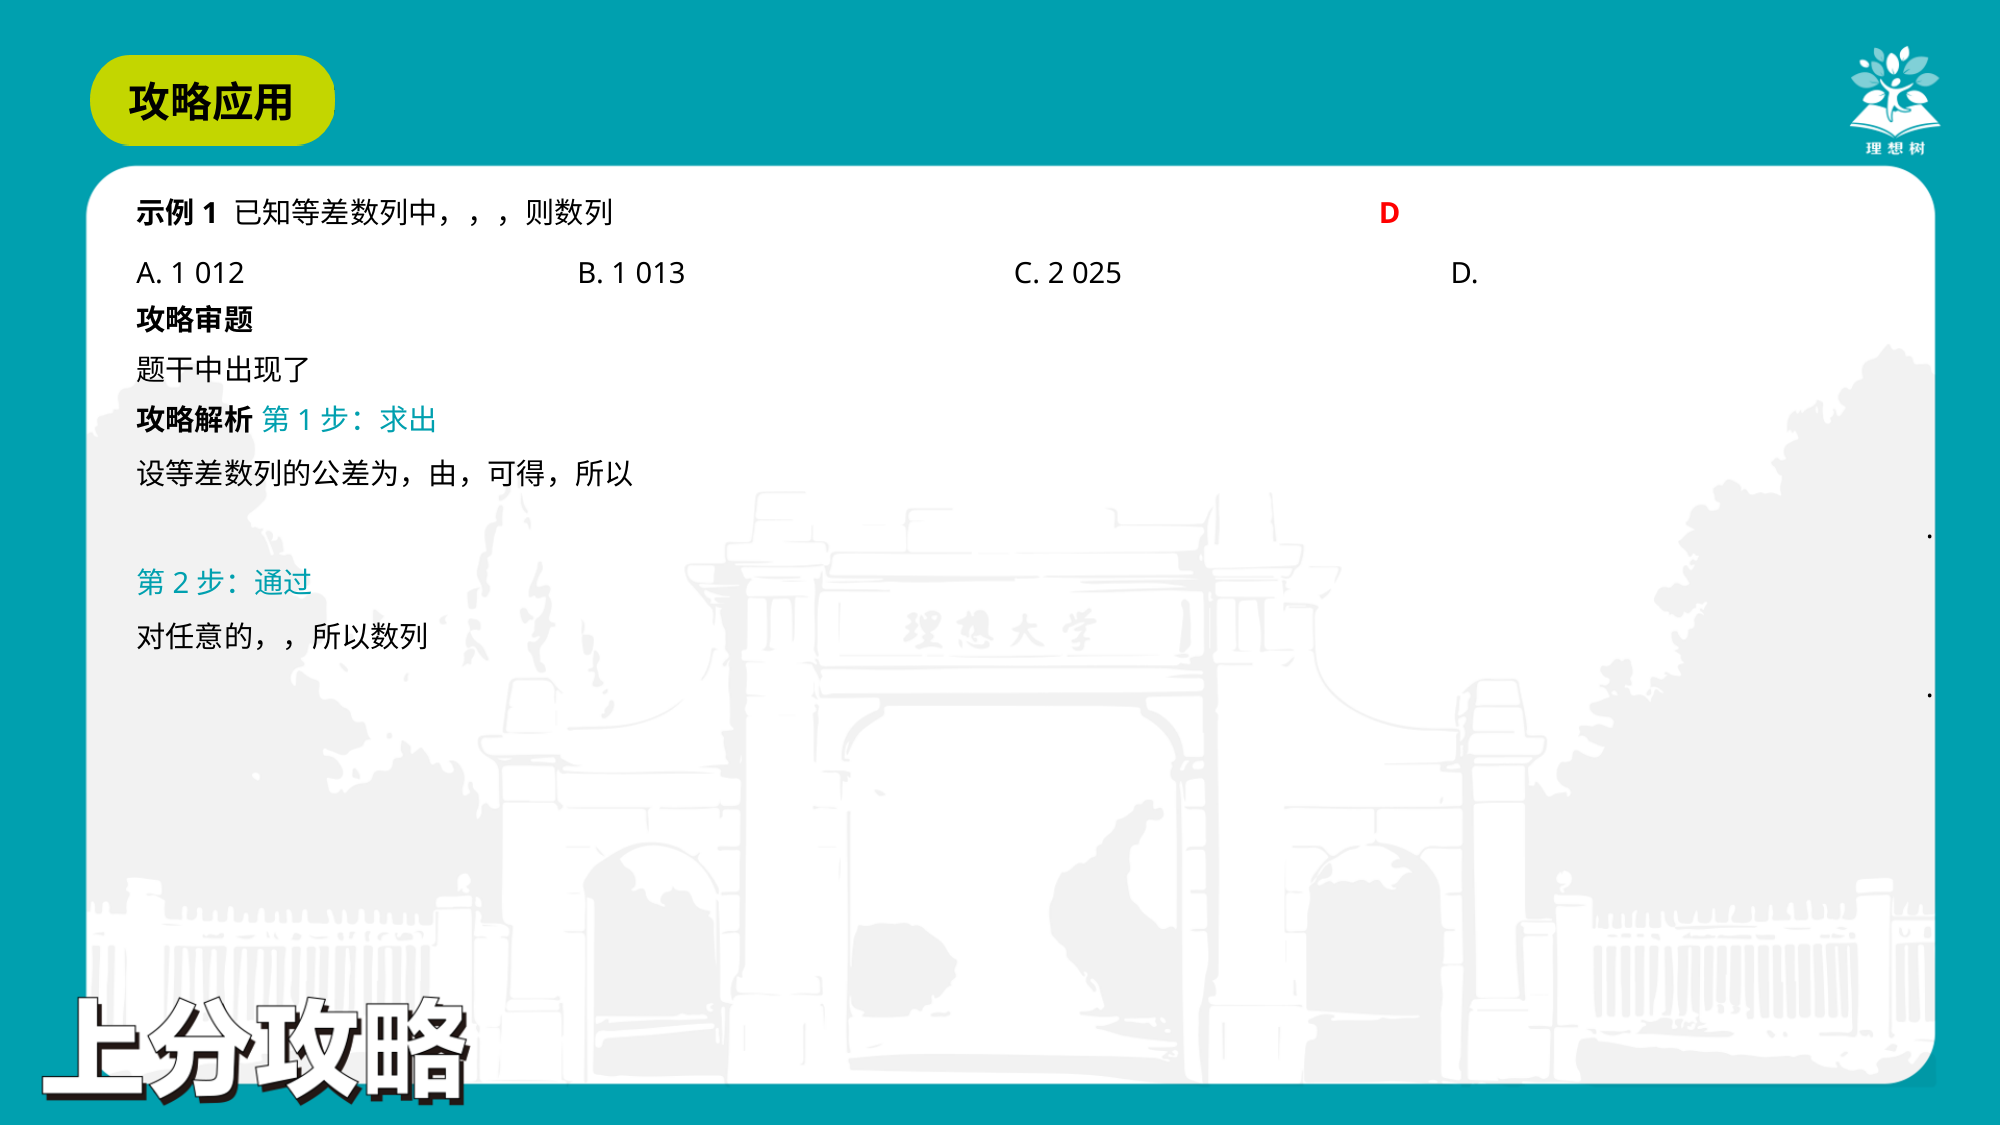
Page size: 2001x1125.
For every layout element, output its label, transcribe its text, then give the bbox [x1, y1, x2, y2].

picture [0, 0, 2000, 1125]
text_box D [1372, 176, 1408, 223]
